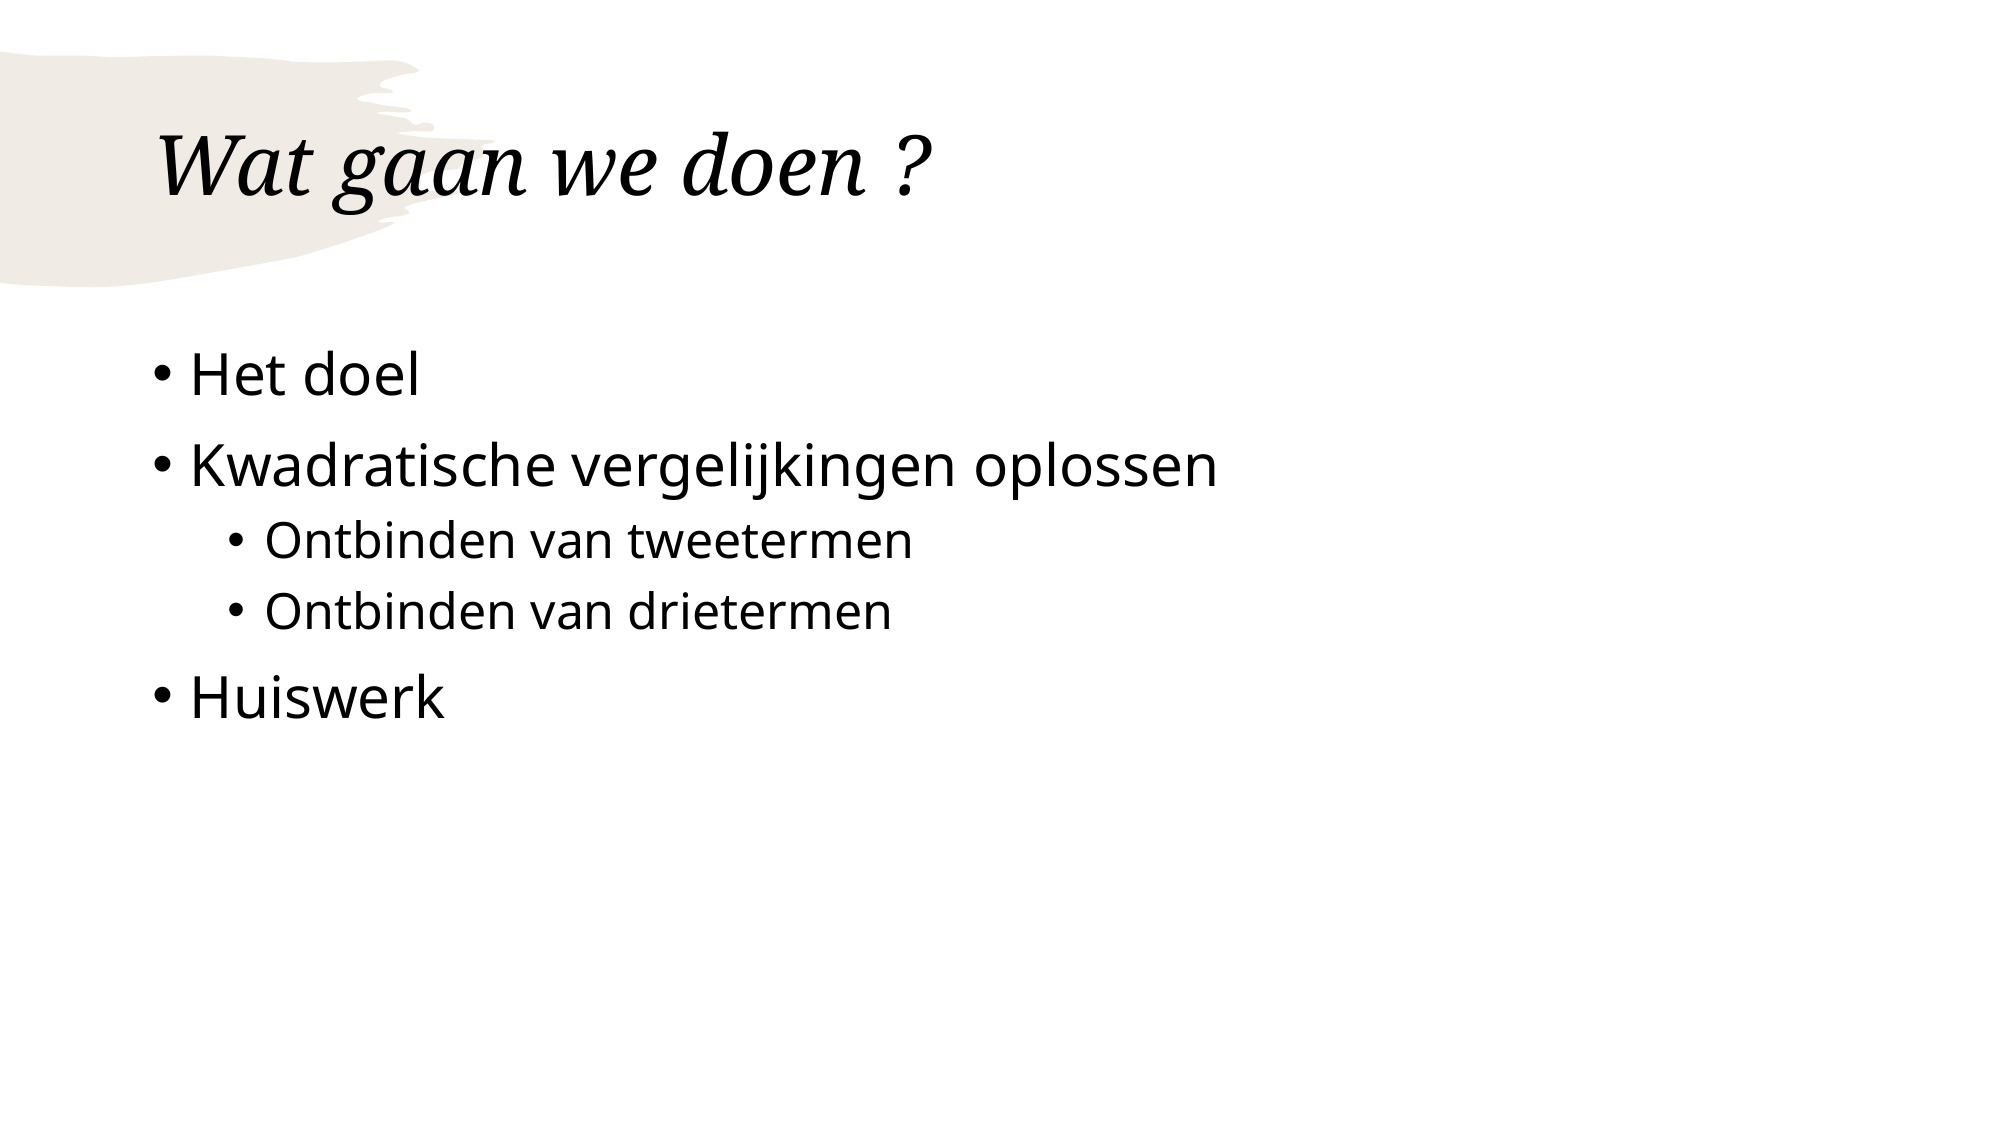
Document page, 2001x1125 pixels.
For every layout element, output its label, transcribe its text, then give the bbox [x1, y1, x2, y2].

title Wat gaan we doen ? [137, 59, 1863, 278]
list Het doel Kwadratische vergelijkingen oplossen Ontbinden van tweetermen Ontbinden van drietermen Huiswerk [137, 329, 1863, 1013]
